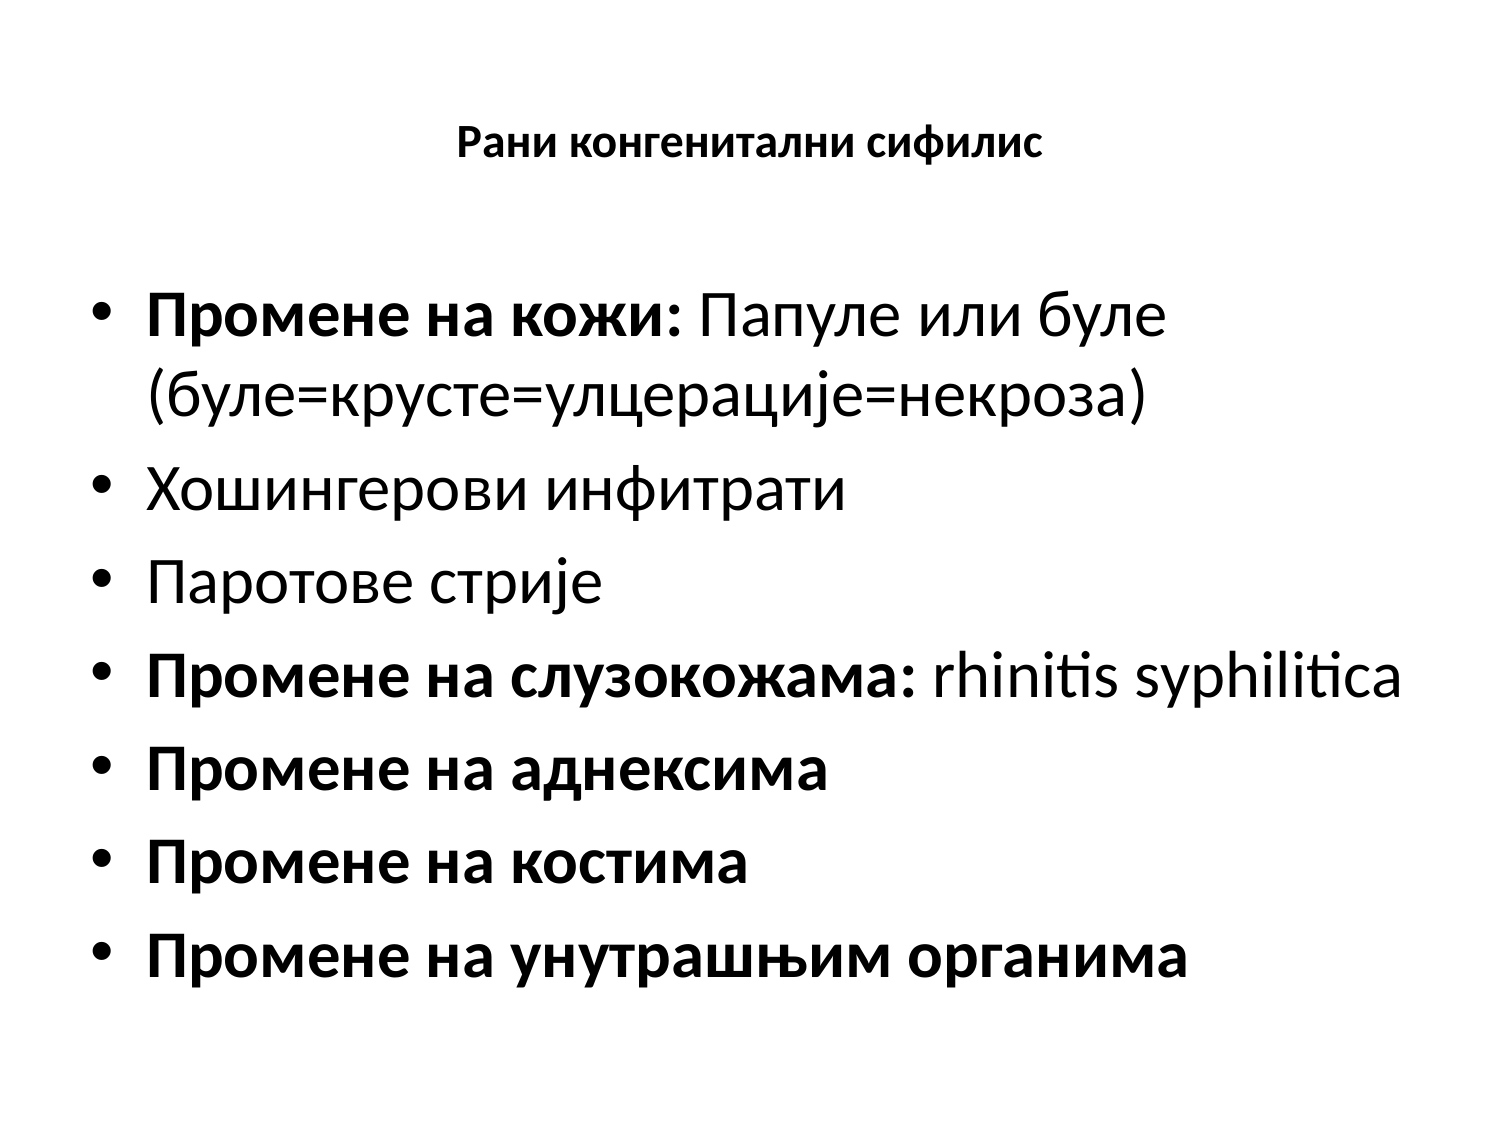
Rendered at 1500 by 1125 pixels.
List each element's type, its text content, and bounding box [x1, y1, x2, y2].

title Рани конгенитални сифилис [75, 45, 1425, 233]
list Промене на кожи: Папуле или буле (буле=крусте=улцерације=некроза) Хошингерови инфитрати Паротове стрије Промене на слузокожама: rhinitis sуphilitica Промене на аднексима Промене на костима Промене на унутрашњим органима [75, 262, 1425, 1005]
